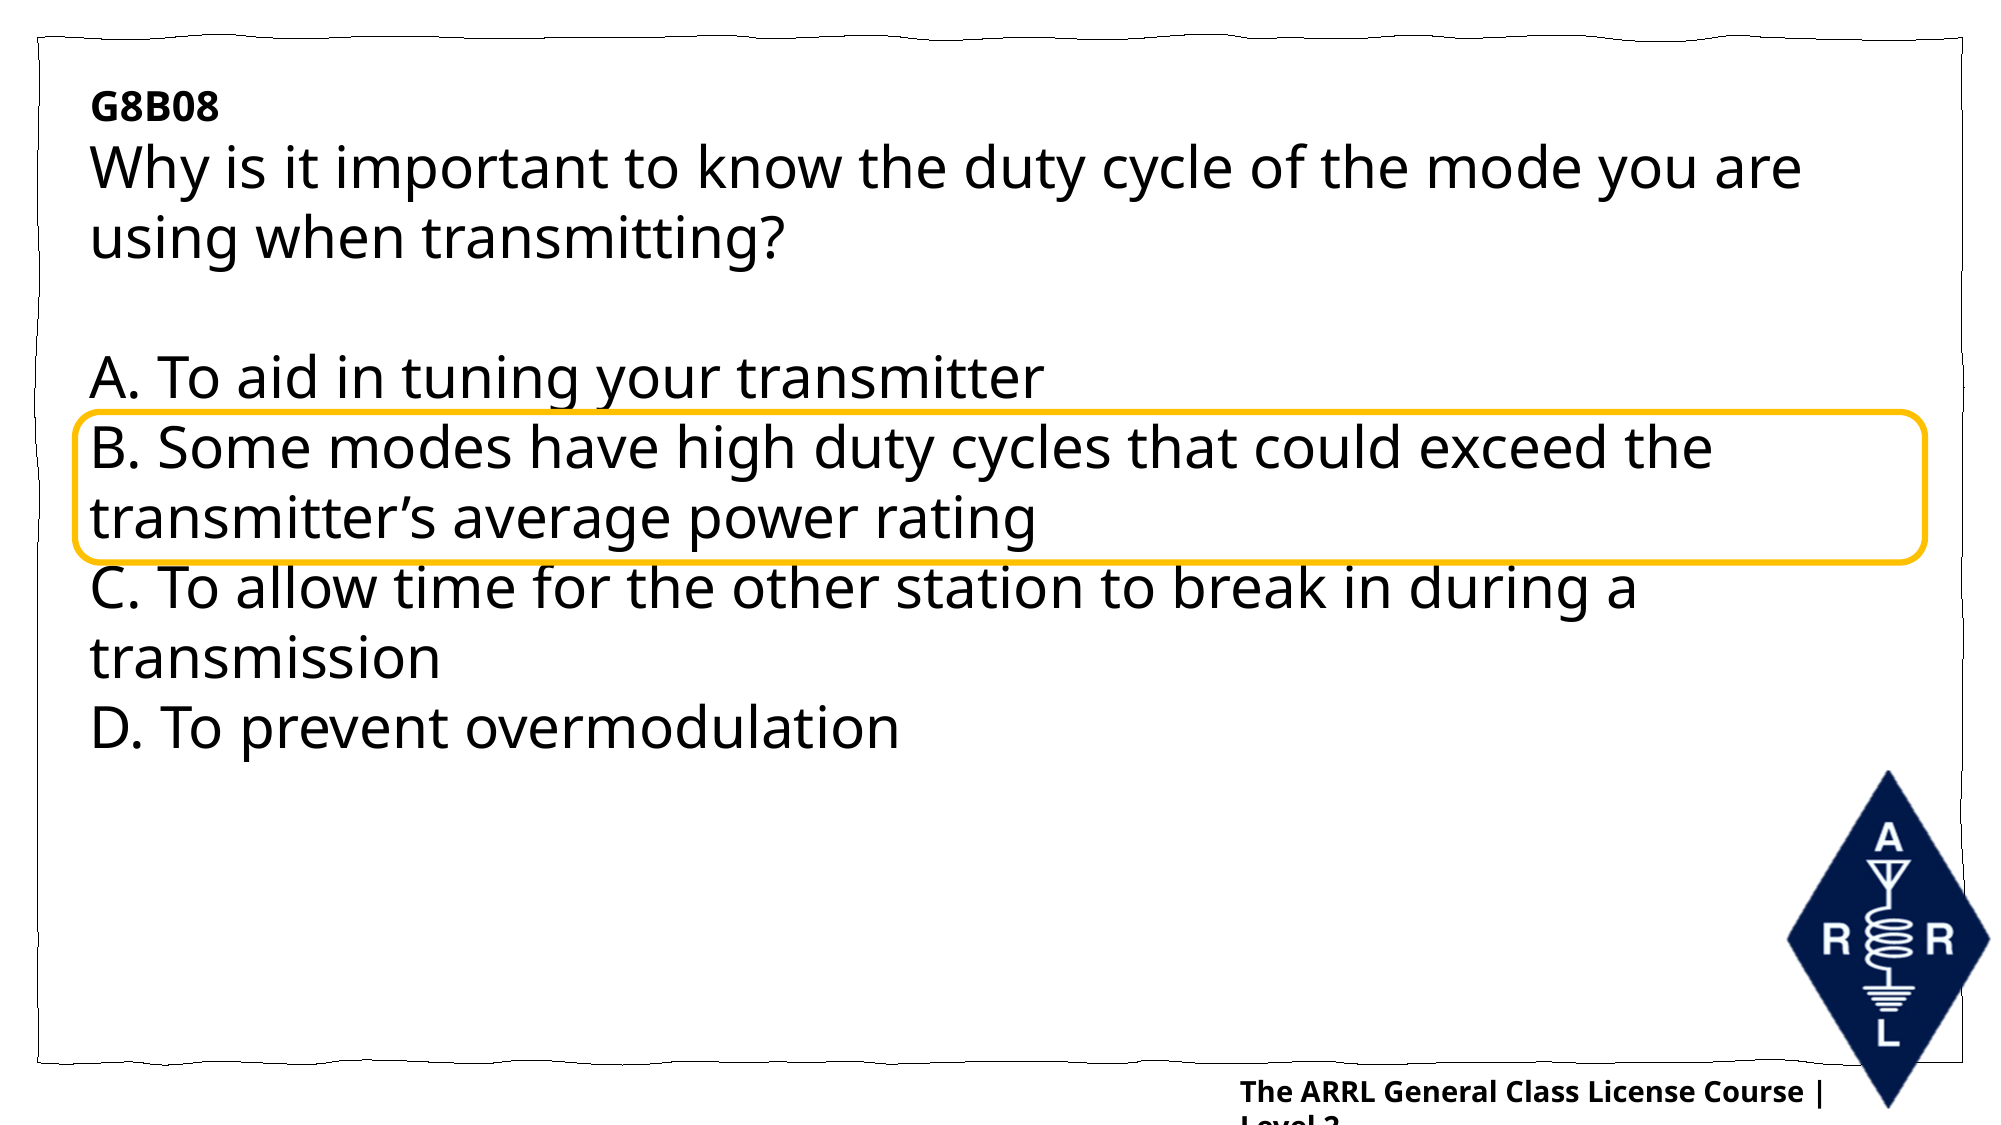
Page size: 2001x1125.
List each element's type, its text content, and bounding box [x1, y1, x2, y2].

text_box G8B08 Why is it important to know the duty cycle of the mode you are using when transmitting? A. To aid in tuning your transmitter B. Some modes have high duty cycles that could exceed the transmitter’s average power rating C. To allow time for the other station to break in during a transmission D. To prevent overmodulation [75, 72, 1850, 426]
text_box [73, 410, 1927, 564]
text_box G8B08 Why is it important to know the duty cycle of the mode you are using when transmitting? A. To aid in tuning your transmitter B. Some modes have high duty cycles that could exceed the transmitter’s average power rating C. To allow time for the other station to break in during a transmission D. To prevent overmodulation [75, 548, 1850, 768]
picture [1773, 752, 1999, 1125]
